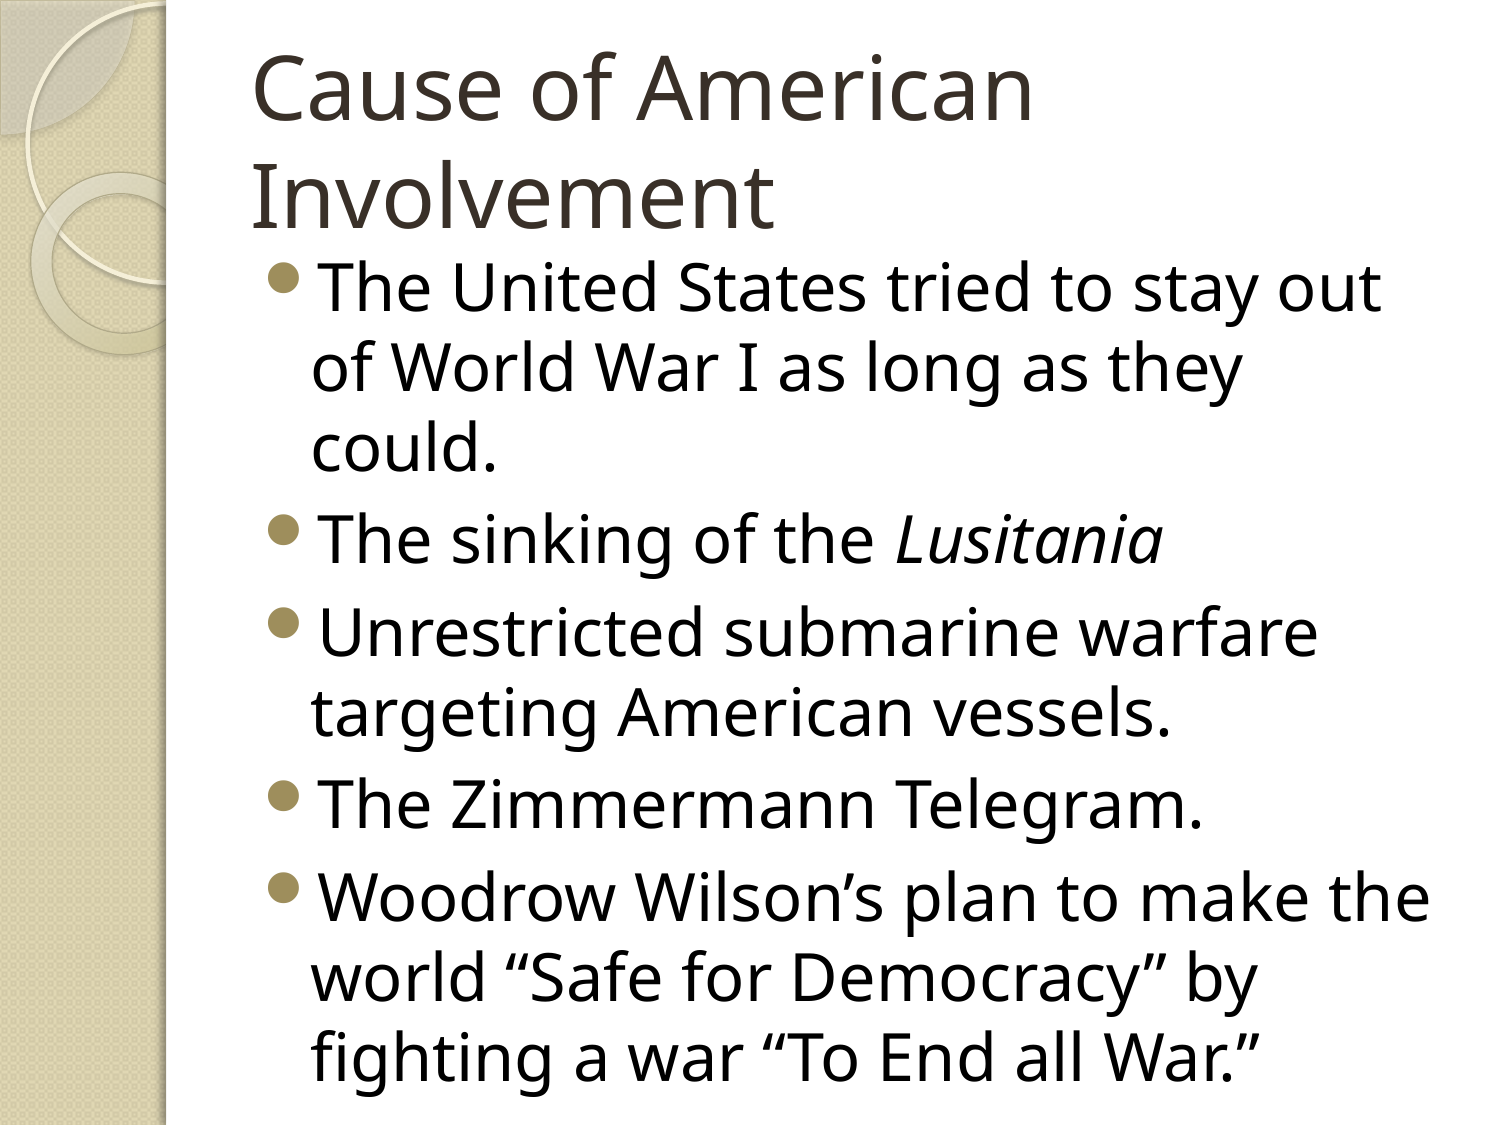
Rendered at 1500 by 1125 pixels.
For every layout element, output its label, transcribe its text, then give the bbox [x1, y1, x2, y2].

list The United States tried to stay out of World War I as long as they could. The sinking of the Lusitania Unrestricted submarine warfare targeting American vessels. The Zimmermann Telegram. Woodrow Wilson’s plan to make the world “Safe for Democracy” by fighting a war “To End all War.” [235, 237, 1466, 1025]
title Cause of American Involvement [235, 45, 1466, 233]
